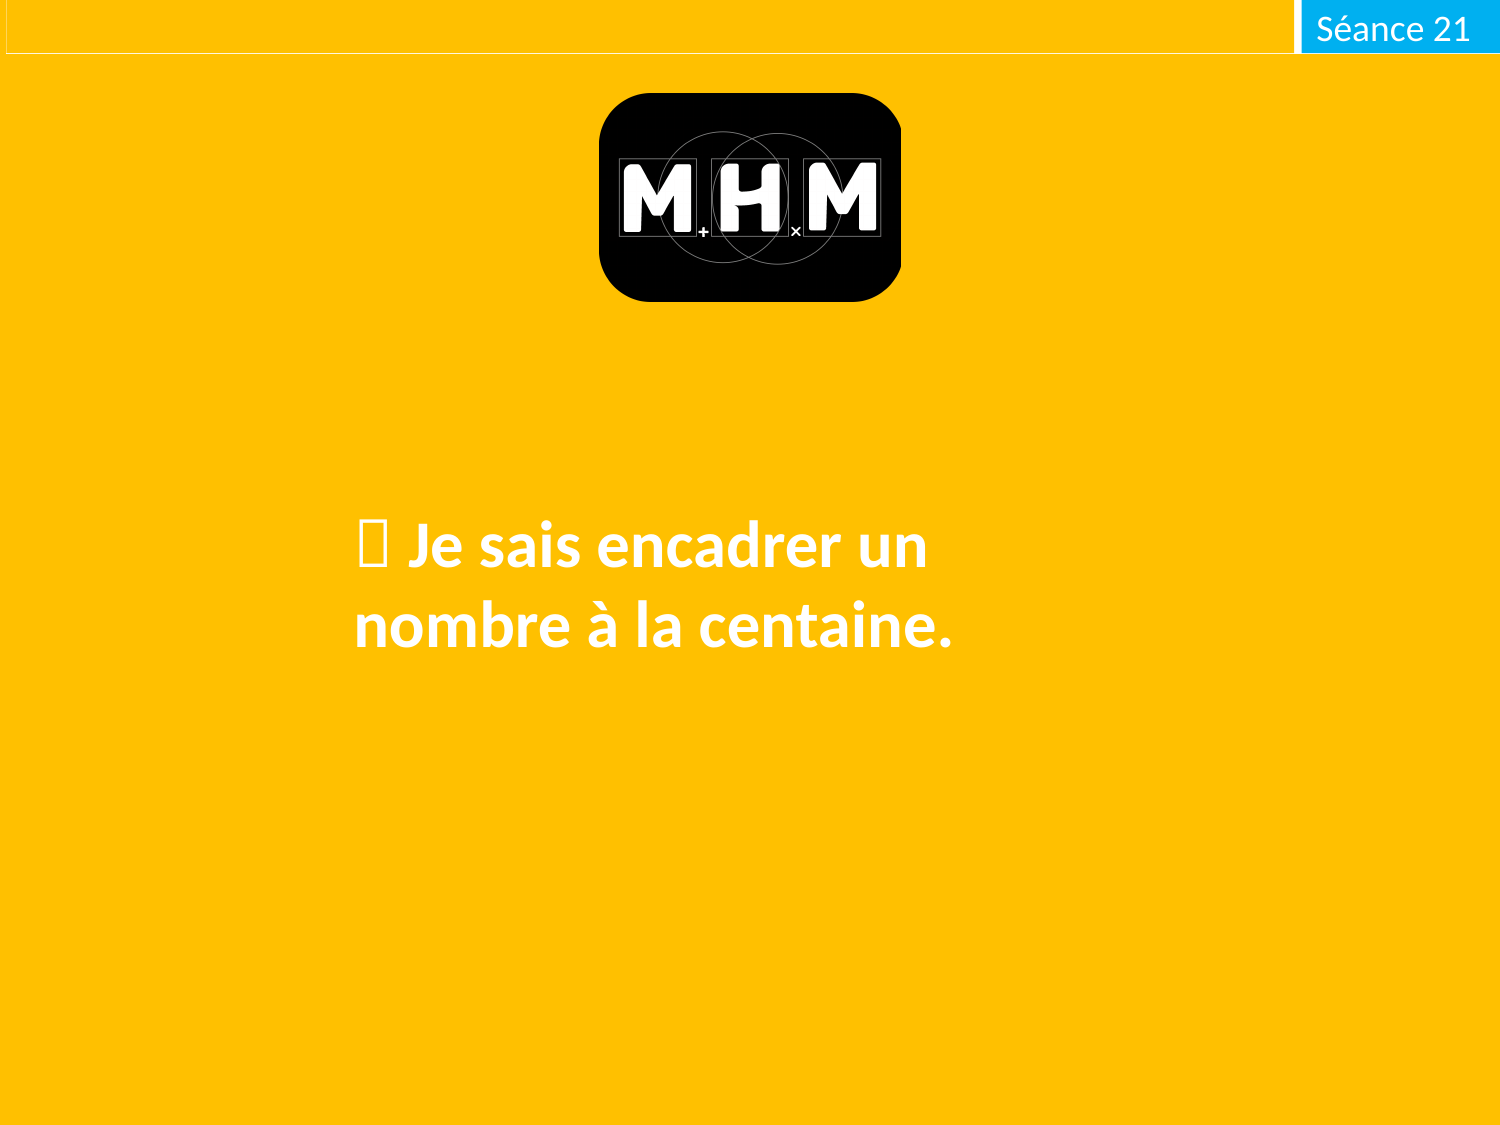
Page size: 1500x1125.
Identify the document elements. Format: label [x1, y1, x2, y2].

text_box [0, 54, 1500, 1125]
